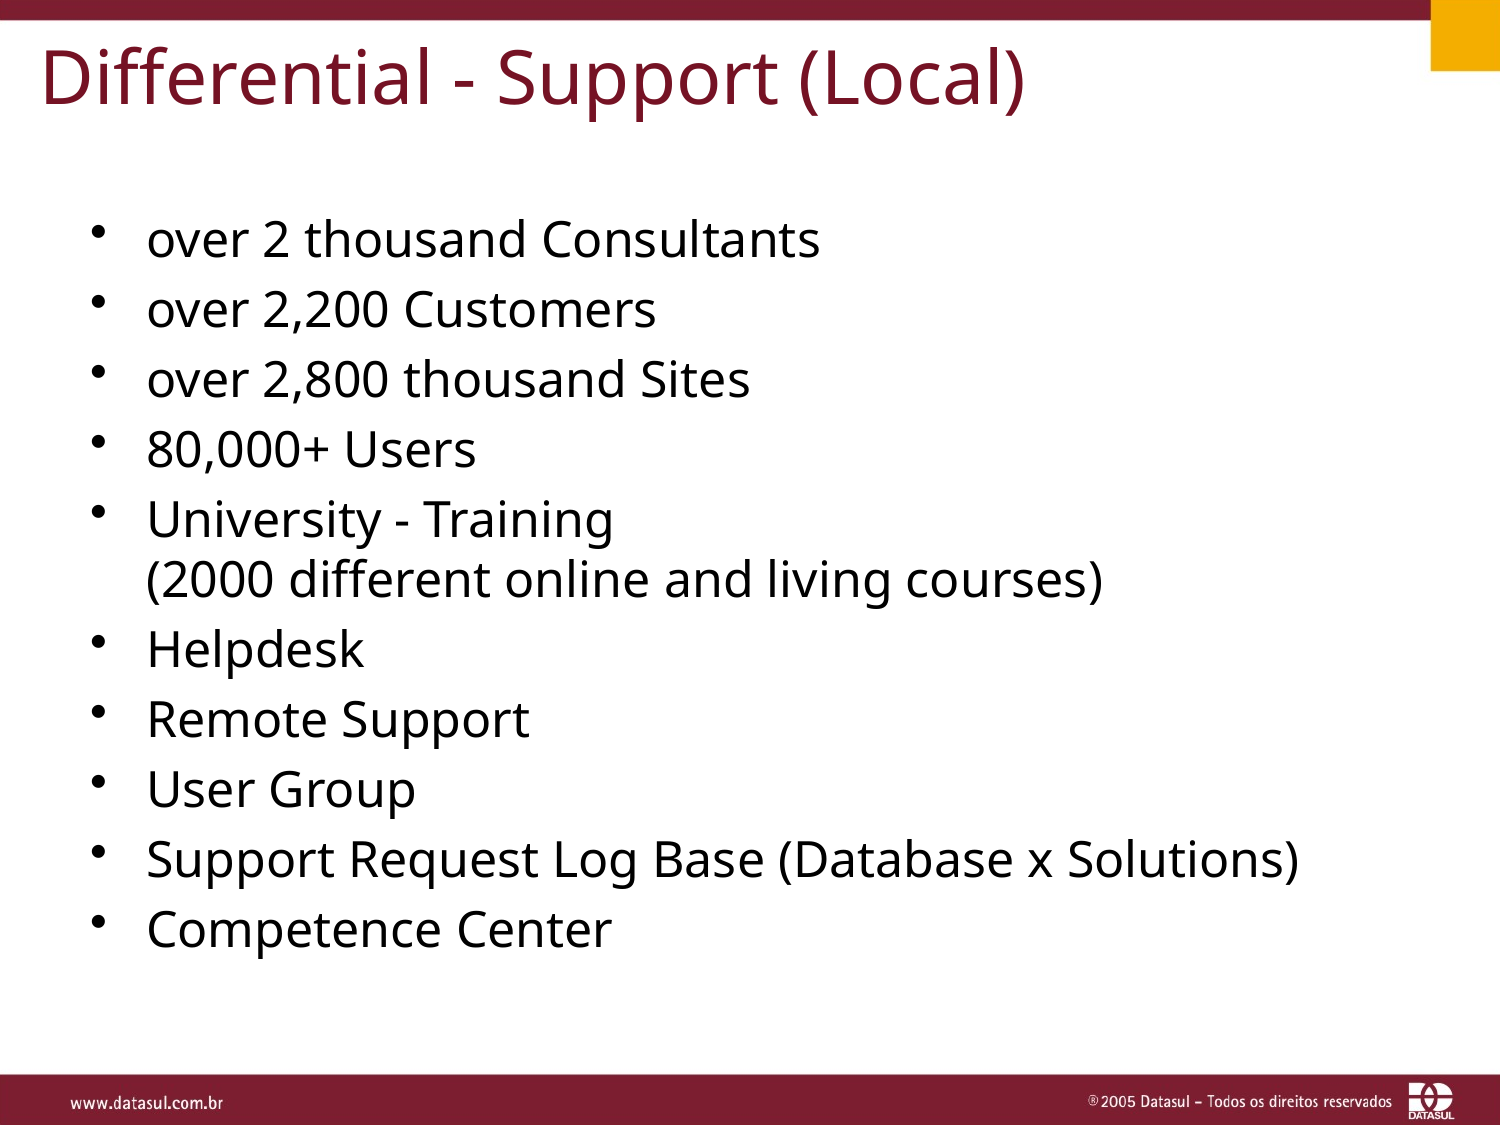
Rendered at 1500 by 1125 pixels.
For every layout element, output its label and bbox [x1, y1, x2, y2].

title [24, 24, 1301, 126]
list [74, 199, 1401, 1001]
picture [0, 0, 1500, 1125]
